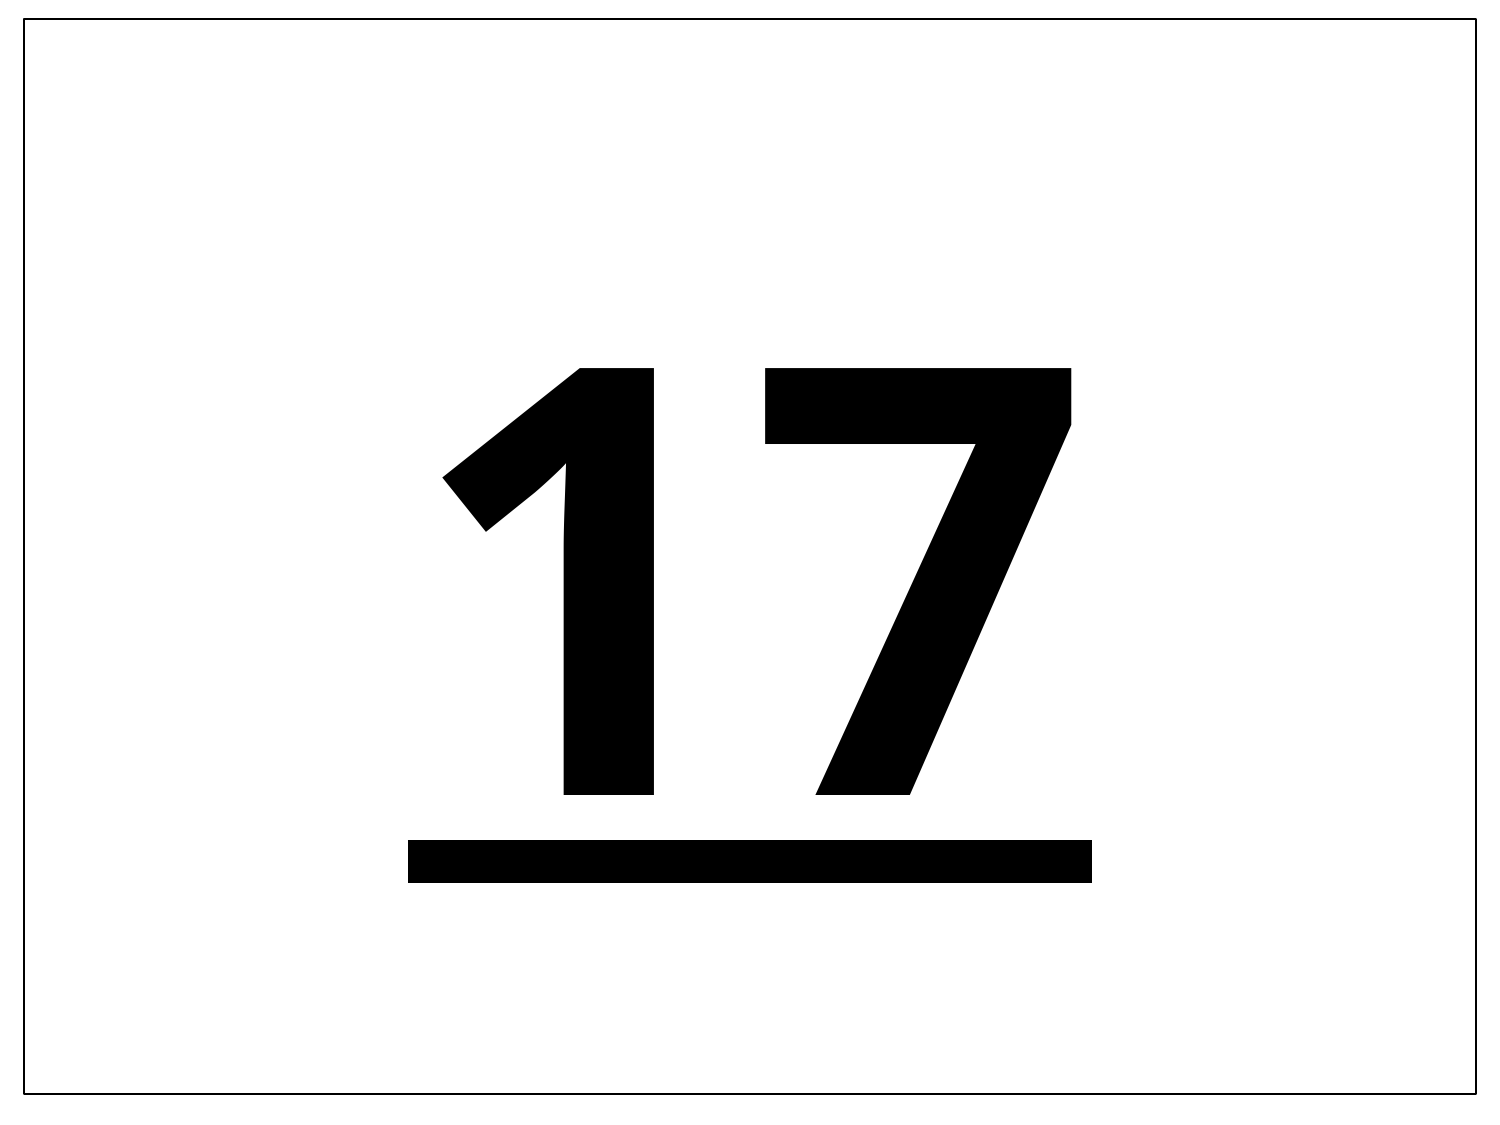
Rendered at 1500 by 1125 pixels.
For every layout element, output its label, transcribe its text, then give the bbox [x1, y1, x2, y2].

text_box 17 [21, 17, 1479, 1096]
